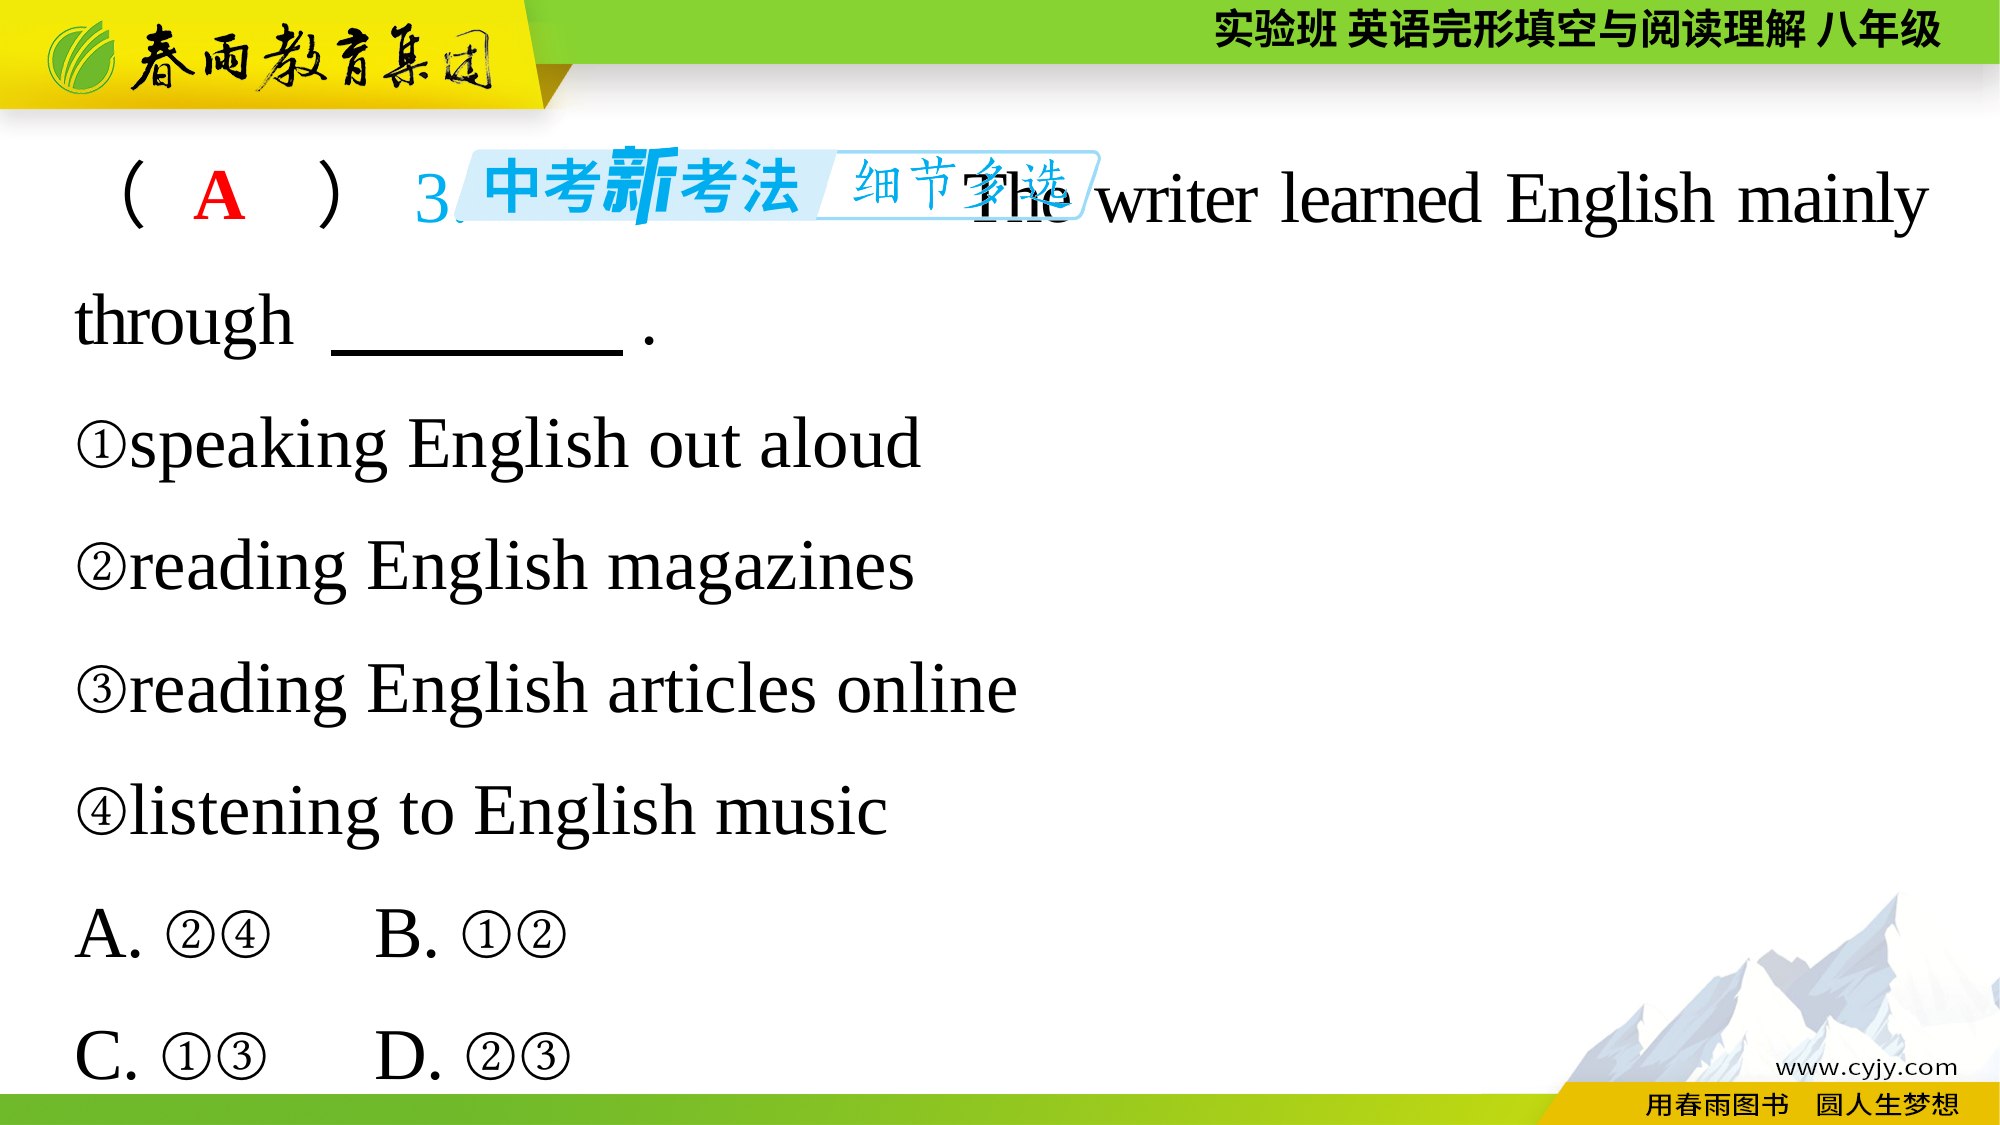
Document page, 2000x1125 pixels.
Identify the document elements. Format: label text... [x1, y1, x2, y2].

picture [0, 0, 2000, 1125]
text_box A [178, 103, 262, 242]
list （ ）3. The writer learned English mainly through . ①speaking English out aloud ②reading English magazines ③reading English articles online ④listening to English music A. ②④ B. ①② C. ①③ D. ②③ [59, 107, 1944, 1112]
